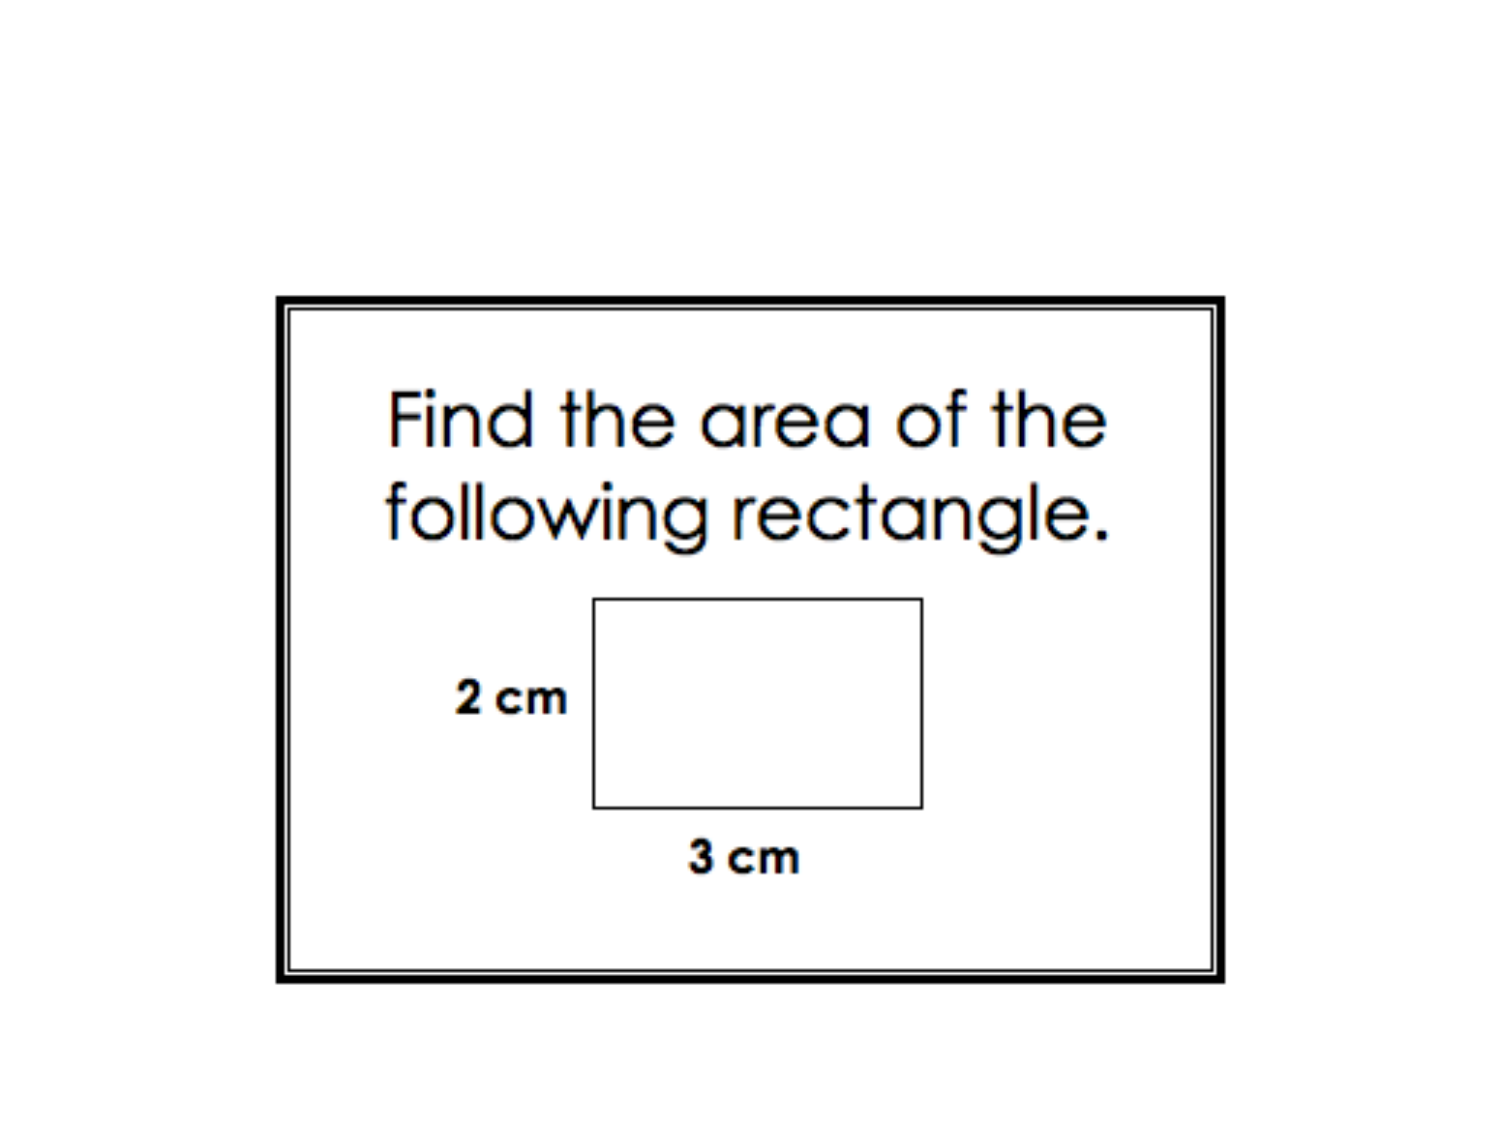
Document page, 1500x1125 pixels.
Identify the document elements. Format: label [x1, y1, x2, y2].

list [74, 262, 1426, 1006]
